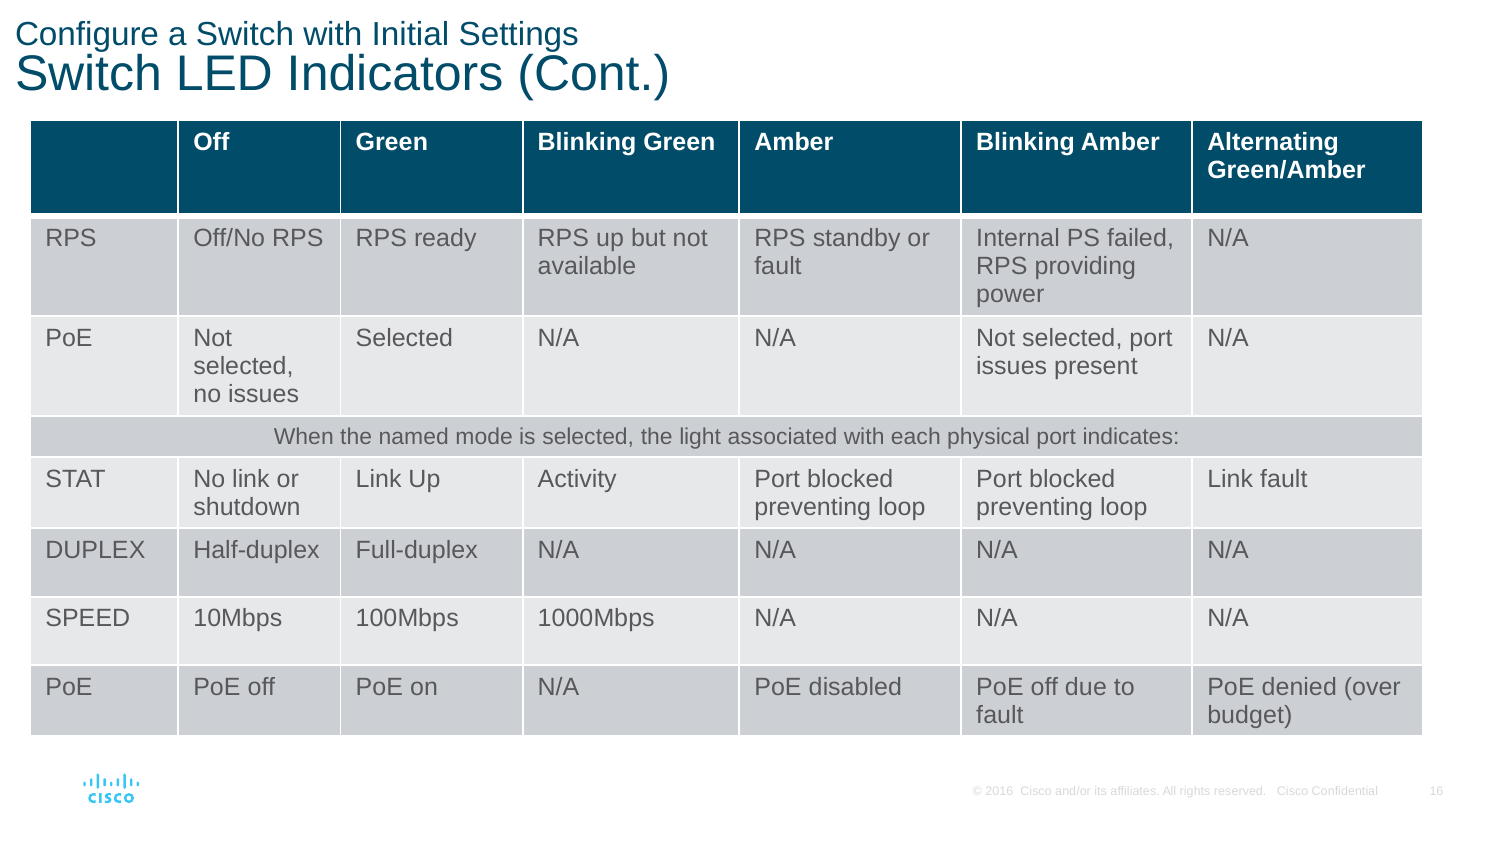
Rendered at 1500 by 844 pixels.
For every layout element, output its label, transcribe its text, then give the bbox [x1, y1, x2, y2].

table_cell Off/No RPS [179, 219, 340, 315]
table_cell N/A [740, 317, 960, 415]
table_cell Port blocked preventing loop [962, 458, 1191, 527]
title Configure a Switch with Initial Settings Switch LED Indicators (Cont.) [0, 0, 1369, 121]
table_cell 1000Mbps [524, 598, 738, 664]
table_cell 10Mbps [179, 598, 340, 664]
table_cell PoE [31, 666, 177, 735]
table_cell PoE off due to fault [962, 666, 1191, 735]
table_cell Activity [524, 458, 738, 527]
table_header Blinking Amber [962, 121, 1191, 213]
table_header Blinking Green [524, 121, 738, 213]
table_header Green [341, 121, 522, 213]
table_cell When the named mode is selected, the light associated with each physical port indicates: [31, 417, 1422, 456]
table_cell SPEED [31, 598, 177, 664]
table_cell N/A [524, 529, 738, 596]
table_cell Not selected, port issues present [962, 317, 1191, 415]
table_cell Link fault [1193, 458, 1422, 527]
table_cell Not selected, no issues [179, 317, 340, 415]
table_cell N/A [740, 529, 960, 596]
table_cell PoE on [341, 666, 522, 735]
table_cell N/A [962, 529, 1191, 596]
table_cell PoE denied (over budget) [1193, 666, 1422, 735]
table_cell RPS ready [341, 219, 522, 315]
table_cell N/A [524, 317, 738, 415]
table_cell Link Up [341, 458, 522, 527]
table_cell N/A [1193, 598, 1422, 664]
table_cell N/A [962, 598, 1191, 664]
table_cell N/A [1193, 219, 1422, 315]
table_cell Half-duplex [179, 529, 340, 596]
table_header [31, 121, 177, 213]
table_cell N/A [740, 598, 960, 664]
table_cell Selected [341, 317, 522, 415]
table_cell No link or shutdown [179, 458, 340, 527]
table_cell N/A [1193, 317, 1422, 415]
table_cell RPS standby or fault [740, 219, 960, 315]
table_cell PoE disabled [740, 666, 960, 735]
table_cell 100Mbps [341, 598, 522, 664]
table_cell Port blocked preventing loop [740, 458, 960, 527]
table_cell DUPLEX [31, 529, 177, 596]
table_cell Internal PS failed, RPS providing power [962, 219, 1191, 315]
table_cell PoE off [179, 666, 340, 735]
table_cell Full-duplex [341, 529, 522, 596]
table_header Off [179, 121, 340, 213]
table_cell RPS [31, 219, 177, 315]
table_cell N/A [524, 666, 738, 735]
table_header Alternating Green/Amber [1193, 121, 1422, 213]
table_cell RPS up but not available [524, 219, 738, 315]
table_header Amber [740, 121, 960, 213]
table_cell STAT [31, 458, 177, 527]
table_cell N/A [1193, 529, 1422, 596]
table_cell PoE [31, 317, 177, 415]
